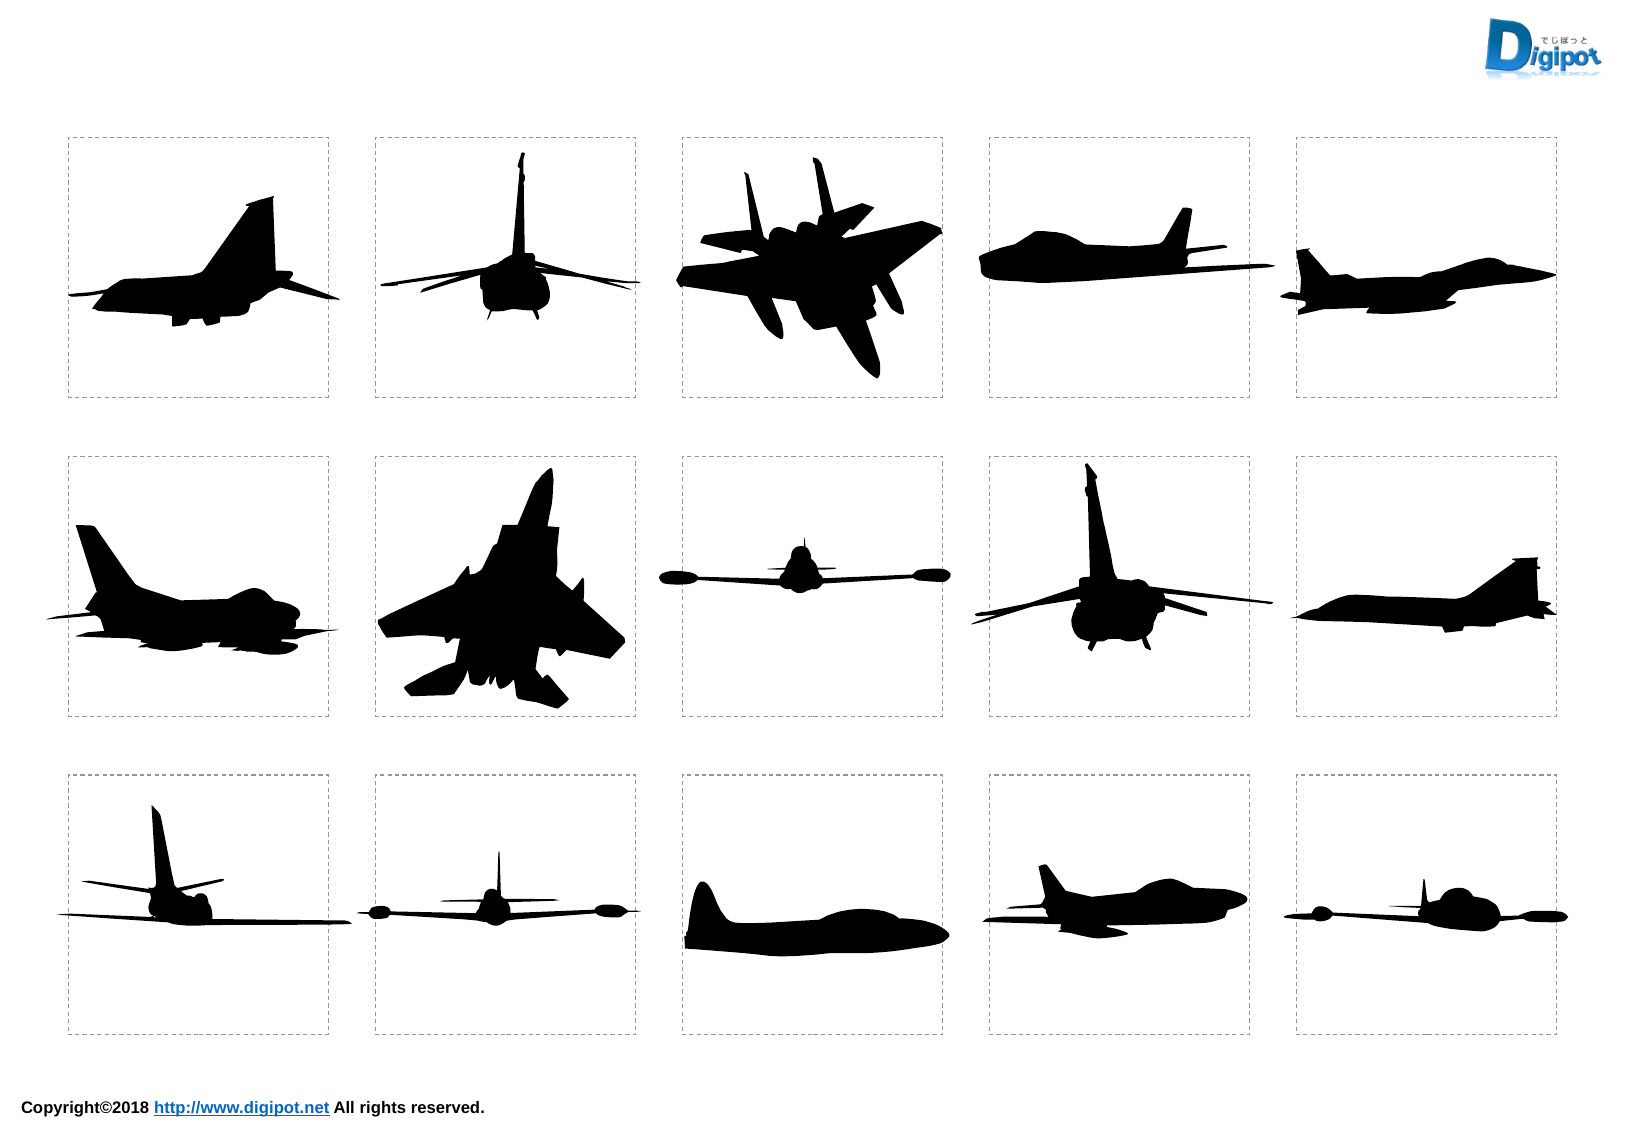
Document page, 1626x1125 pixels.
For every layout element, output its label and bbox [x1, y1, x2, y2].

text_box [676, 157, 942, 379]
text_box [684, 881, 950, 957]
text_box [659, 537, 951, 594]
text_box [377, 468, 626, 709]
text_box [978, 207, 1275, 283]
text_box [56, 805, 352, 926]
text_box [982, 864, 1248, 939]
text_box [1283, 878, 1569, 932]
text_box [380, 152, 641, 321]
text_box [971, 463, 1274, 652]
text_box [1290, 557, 1557, 633]
text_box [356, 850, 641, 926]
text_box [68, 196, 341, 327]
picture [1485, 18, 1602, 82]
text_box [46, 525, 339, 655]
text_box [1280, 248, 1557, 316]
